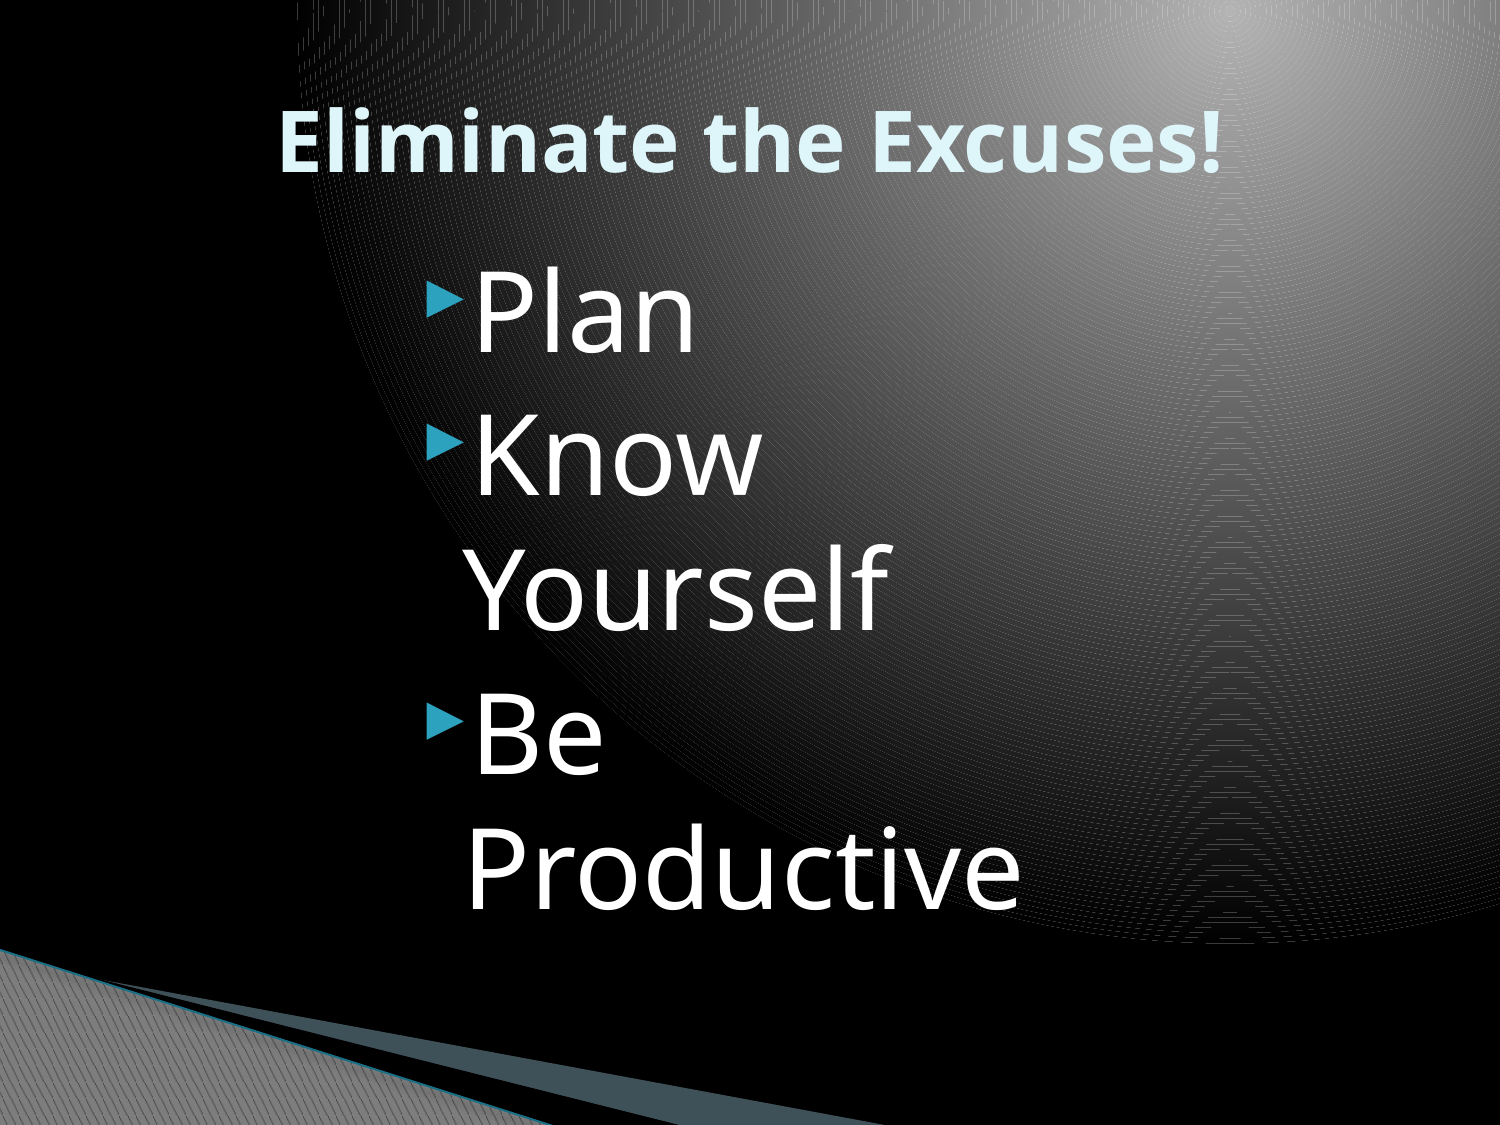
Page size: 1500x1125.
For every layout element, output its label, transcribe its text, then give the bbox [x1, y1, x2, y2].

title Eliminate the Excuses! [75, 45, 1425, 233]
list Plan Know Yourself Be Productive [387, 233, 1050, 975]
picture [0, 952, 543, 1125]
